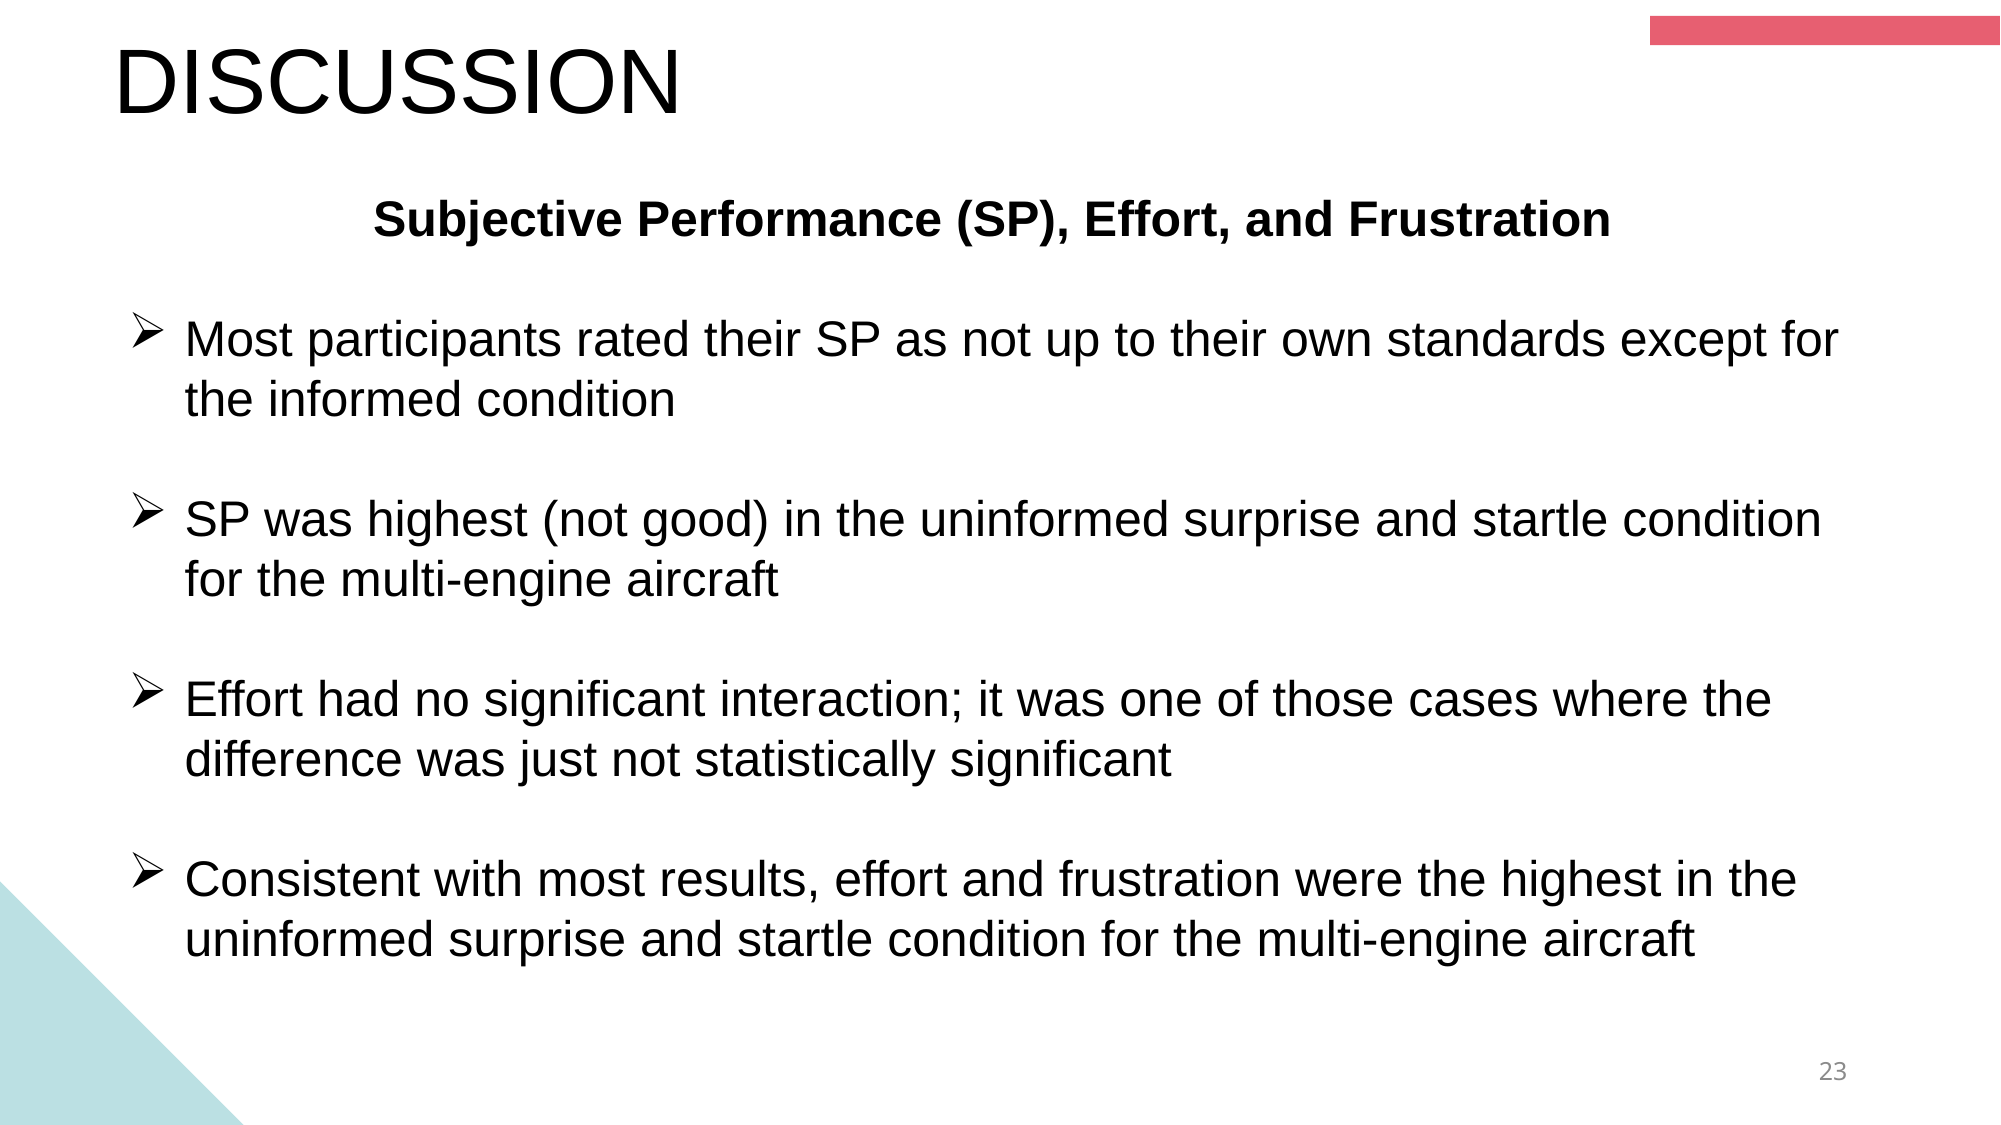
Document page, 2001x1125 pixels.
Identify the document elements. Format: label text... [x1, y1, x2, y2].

text_box Subjective Performance (SP), Effort, and Frustration Most participants rated their SP as not up to their own standards except for the informed condition SP was highest (not good) in the uninformed surprise and startle condition for the multi-engine aircraft Effort had no significant interaction; it was one of those cases where the difference was just not statistically significant Consistent with most results, effort and frustration were the highest in the uninformed surprise and startle condition for the multi-engine aircraft [113, 179, 1887, 1125]
text_box [0, 879, 113, 1125]
text_box [1649, 15, 2000, 46]
text_box DISCUSSION [113, 21, 1887, 132]
